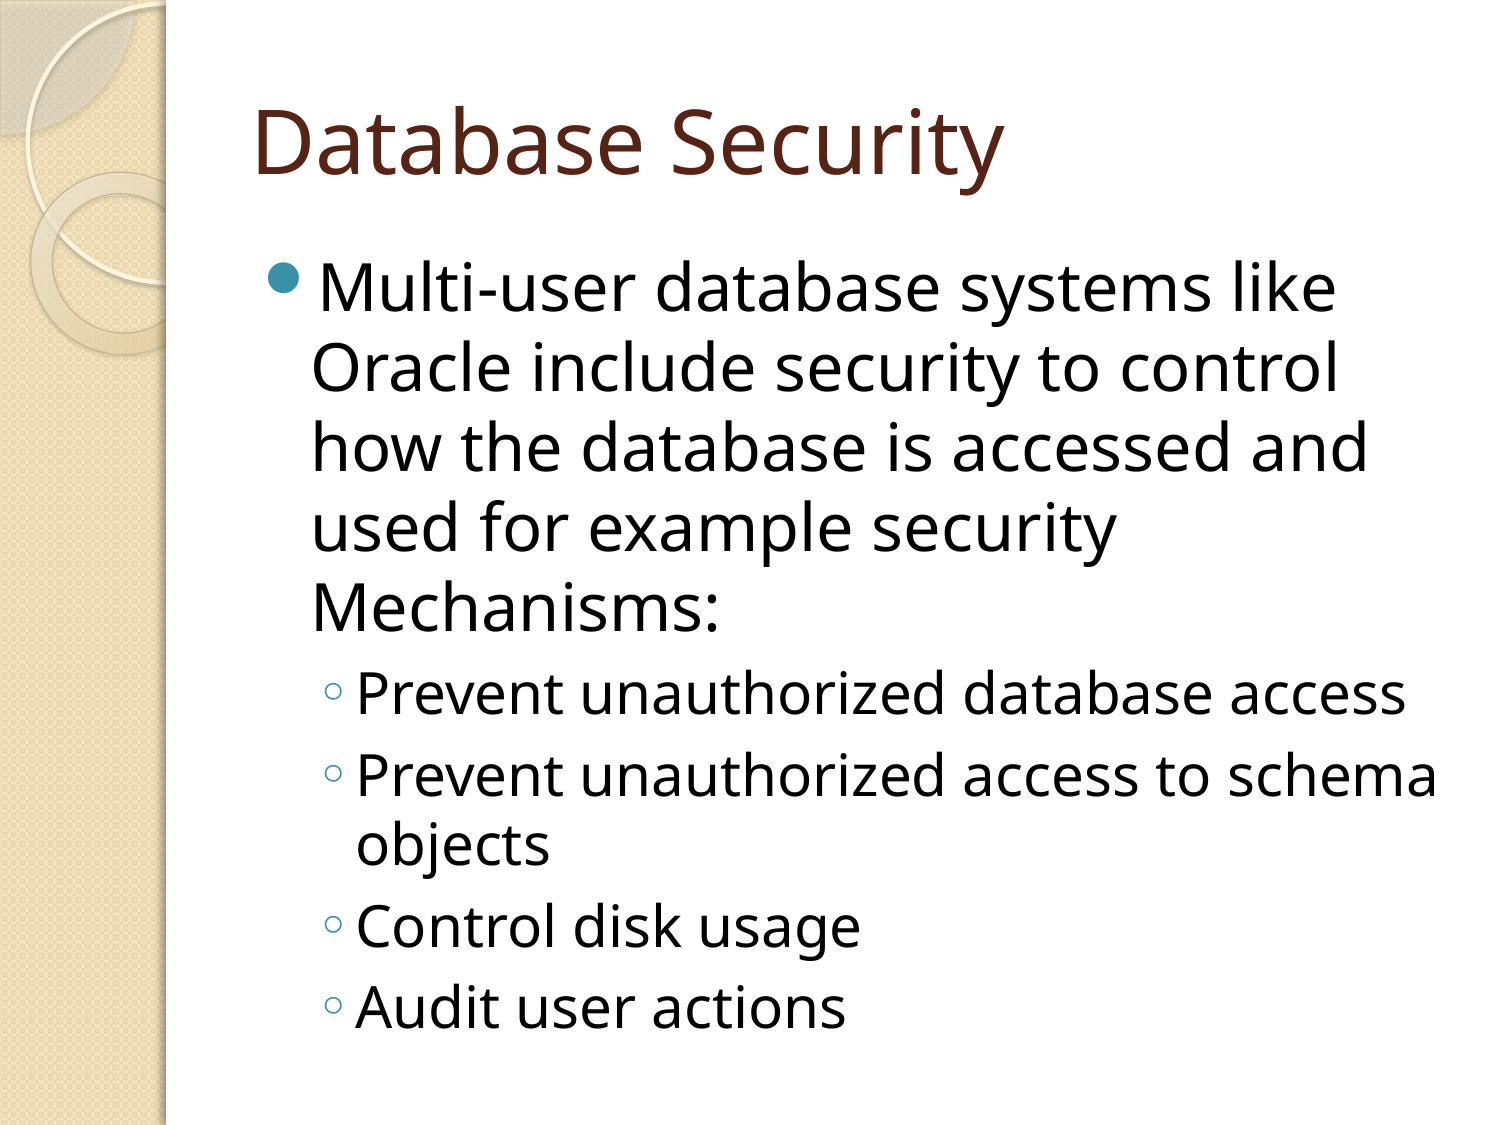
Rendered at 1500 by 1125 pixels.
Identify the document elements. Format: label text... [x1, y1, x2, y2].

title Database Security [235, 45, 1466, 233]
list Multi-user database systems like Oracle include security to control how the database is accessed and used for example security Mechanisms: Prevent unauthorized database access Prevent unauthorized access to schema objects Control disk usage Audit user actions [235, 237, 1466, 1025]
